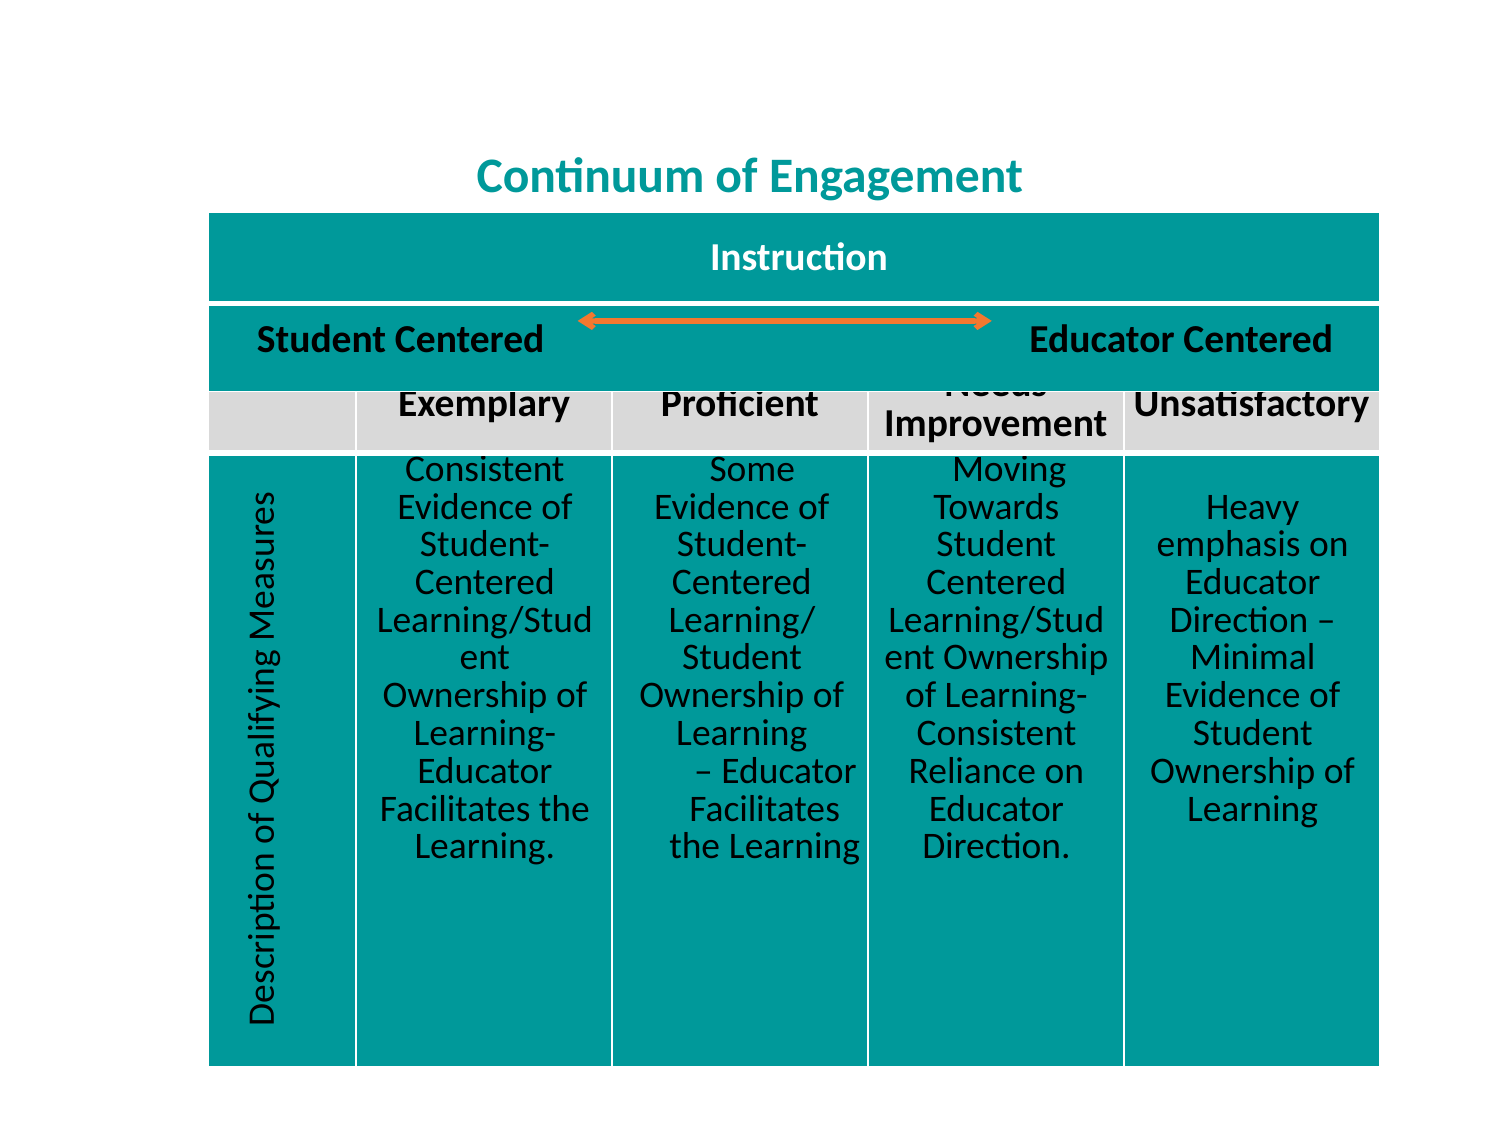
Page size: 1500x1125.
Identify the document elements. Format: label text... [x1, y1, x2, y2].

table_cell Heavy emphasis on Educator Direction – Minimal Evidence of Student Ownership of Learning [1125, 456, 1379, 1066]
table_cell Student Centered Educator Centered [209, 306, 1379, 391]
table_cell Some Evidence of Student-Centered Learning/ Student Ownership of Learning – Educator Facilitates the Learning [613, 456, 867, 1066]
table_header [209, 392, 355, 450]
title Continuum of Engagement [377, 151, 1123, 204]
table_header Instruction [209, 213, 1379, 301]
table_cell Description of Qualifying Measures [209, 456, 355, 1066]
table_cell Consistent Evidence of Student- Centered Learning/Student Ownership of Learning- Educator Facilitates the Learning. [357, 456, 611, 1066]
table_header Exemplary [357, 392, 611, 450]
table_header Needs Improvement [869, 392, 1123, 450]
table_header Proficient [613, 392, 867, 450]
table_header Unsatisfactory [1125, 392, 1379, 450]
table_cell Moving Towards Student Centered Learning/Student Ownership of Learning- Consistent Reliance on Educator Direction. [869, 456, 1123, 1066]
